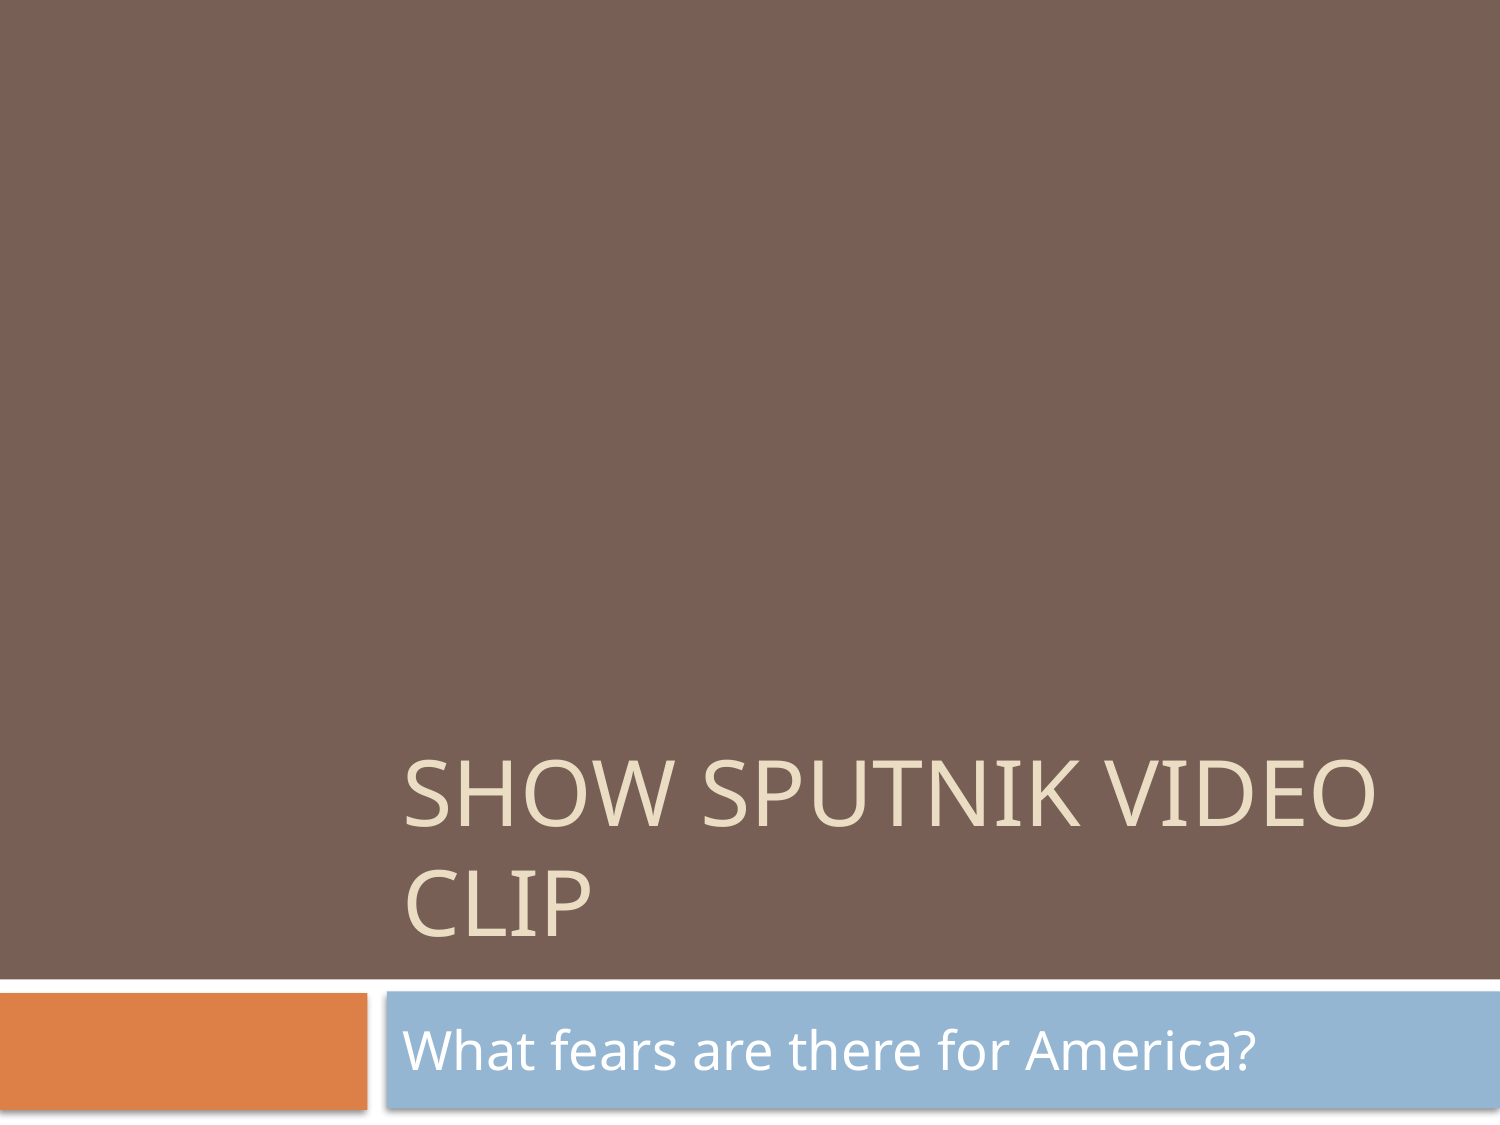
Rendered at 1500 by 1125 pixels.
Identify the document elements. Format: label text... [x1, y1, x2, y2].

title Show Sputnik video Clip [387, 662, 1450, 963]
subtitle What fears are there for America? [387, 992, 1488, 1105]
